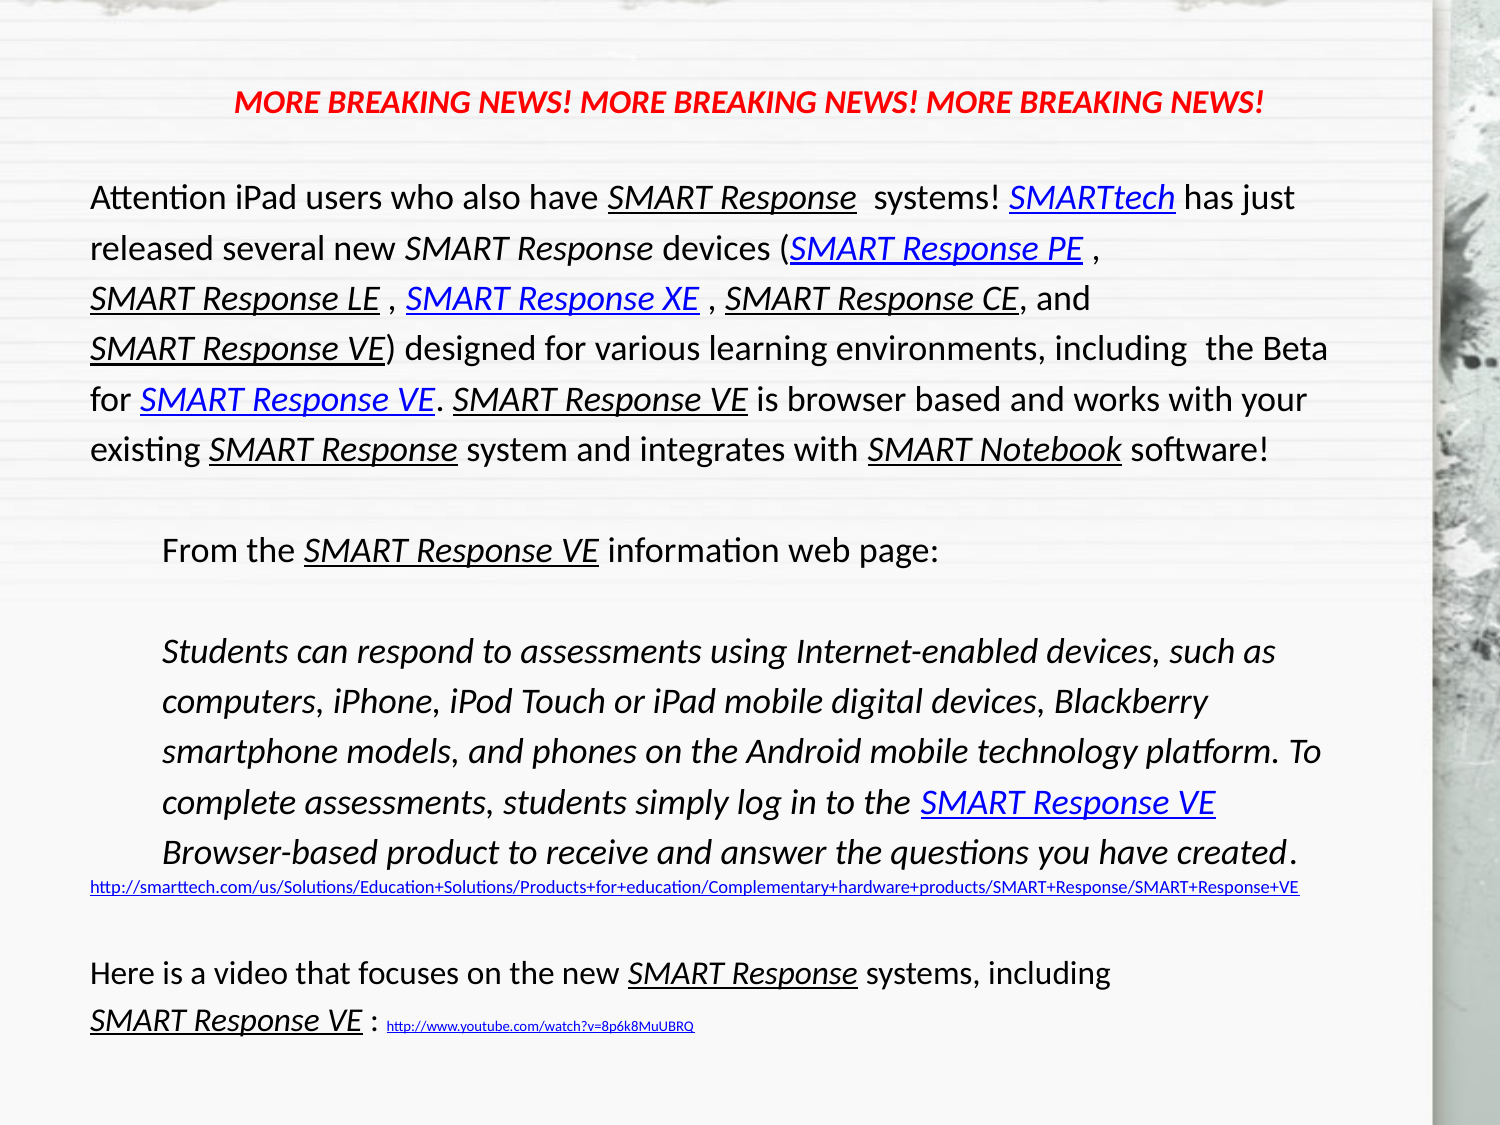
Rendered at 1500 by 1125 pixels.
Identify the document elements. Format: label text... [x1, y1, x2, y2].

list MORE BREAKING NEWS! MORE BREAKING NEWS! MORE BREAKING NEWS! Attention iPad users who also have SMART Response systems! SMARTtech has just released several new SMART Response devices (SMART Response PE , SMART Response LE , SMART Response XE , SMART Response CE, and SMART Response VE) designed for various learning environments, including the Beta for SMART Response VE. SMART Response VE is browser based and works with your existing SMART Response system and integrates with SMART Notebook software! From the SMART Response VE information web page: Students can respond to assessments using Internet-enabled devices, such as computers, iPhone, iPod Touch or iPad mobile digital devices, Blackberry smartphone models, and phones on the Android mobile technology platform. To complete assessments, students simply log in to the SMART Response VE Browser-based product to receive and answer the questions you have created. http://smarttech.com/us/Solutions/Education+Solutions/Products+for+education/Complementary+hardware+products/SMART+Response/SMART+Response+VE Here is a video that focuses on the new SMART Response systems, including SMART Response VE : http://www.youtube.com/watch?v=8p6k8MuUBRQ [75, 72, 1425, 1061]
picture [0, 0, 1500, 1125]
